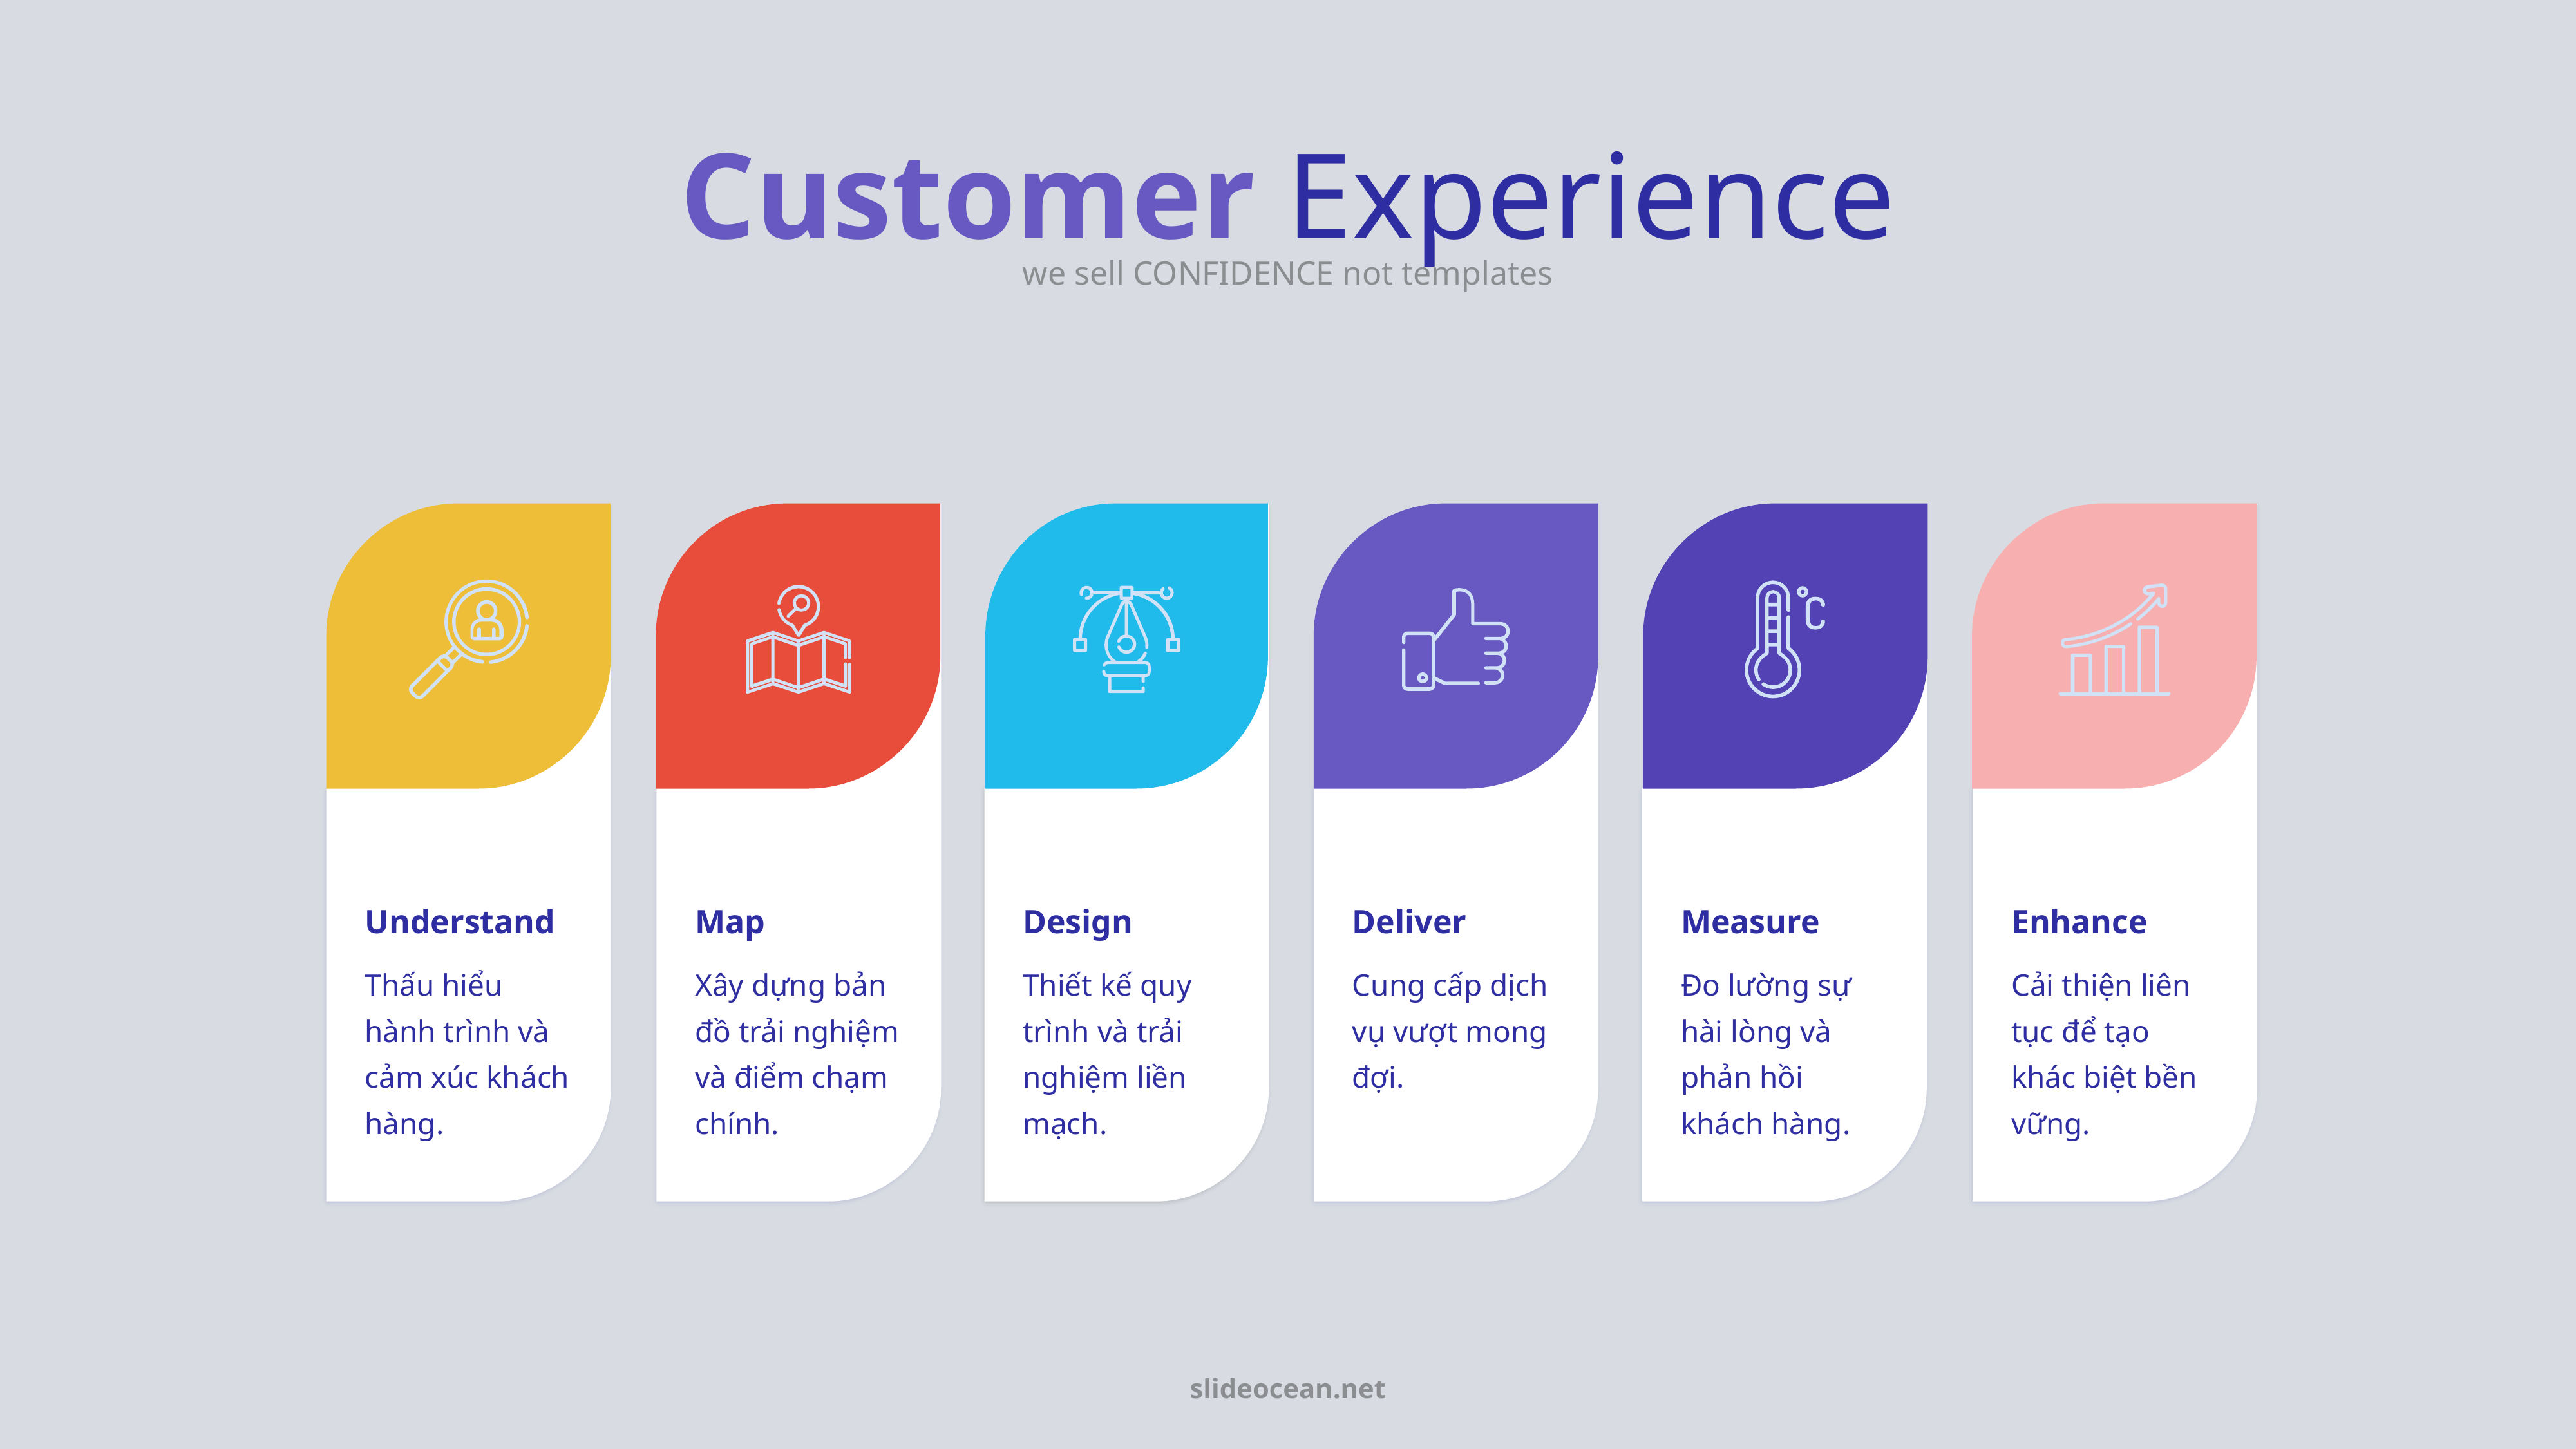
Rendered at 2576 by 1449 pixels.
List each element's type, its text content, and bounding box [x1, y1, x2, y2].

text_box Customer Experience [670, 116, 1905, 267]
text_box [655, 503, 942, 1202]
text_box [1642, 503, 1928, 1202]
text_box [983, 503, 1269, 1202]
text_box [1401, 587, 1510, 692]
text_box we sell CONFIDENCE not templates [1013, 267, 1563, 296]
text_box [1744, 580, 1826, 699]
text_box slideocean.net [1180, 1367, 1396, 1409]
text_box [1313, 503, 1599, 1202]
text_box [745, 584, 852, 694]
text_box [408, 579, 529, 700]
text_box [1971, 503, 2258, 1202]
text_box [2058, 583, 2172, 696]
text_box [326, 503, 611, 1202]
